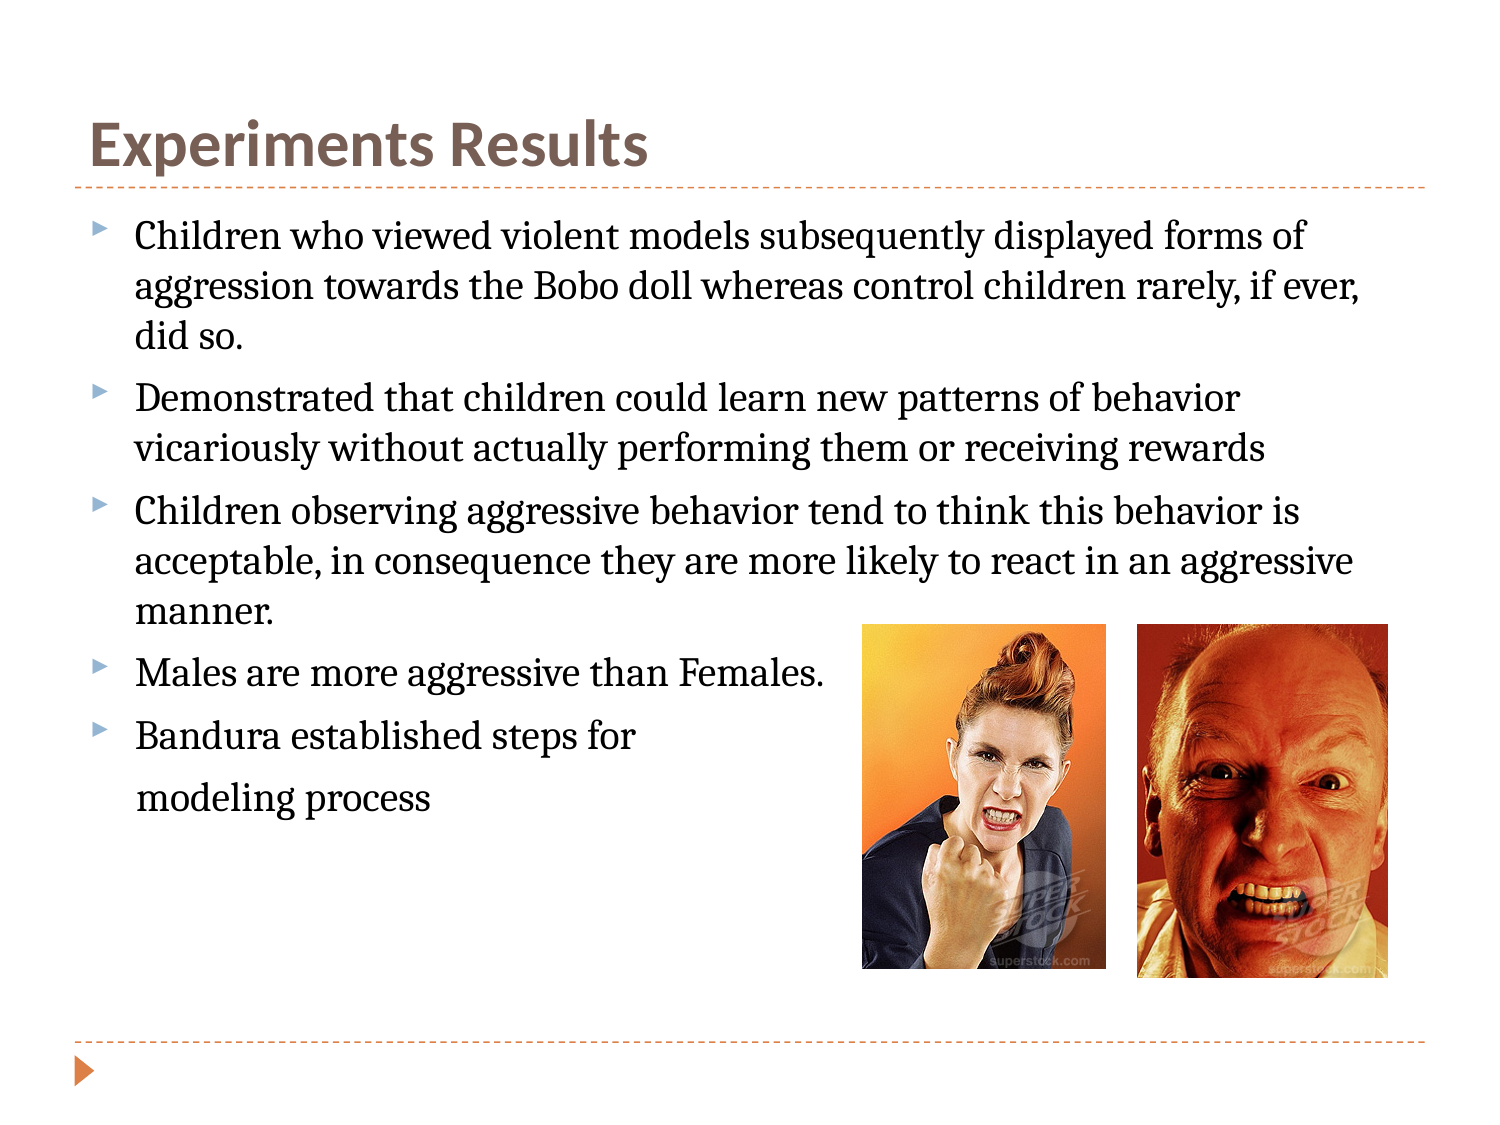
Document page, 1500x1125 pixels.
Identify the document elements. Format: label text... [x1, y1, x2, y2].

list Children who viewed violent models subsequently displayed forms of aggression towards the Bobo doll whereas control children rarely, if ever, did so. Demonstrated that children could learn new patterns of behavior vicariously without actually performing them or receiving rewards Children observing aggressive behavior tend to think this behavior is acceptable, in consequence they are more likely to react in an aggressive manner. Males are more aggressive than Females. Bandura established steps for modeling process [75, 200, 1425, 1010]
title Experiments Results [75, 24, 1425, 188]
picture [862, 624, 1106, 969]
picture [1137, 624, 1388, 978]
